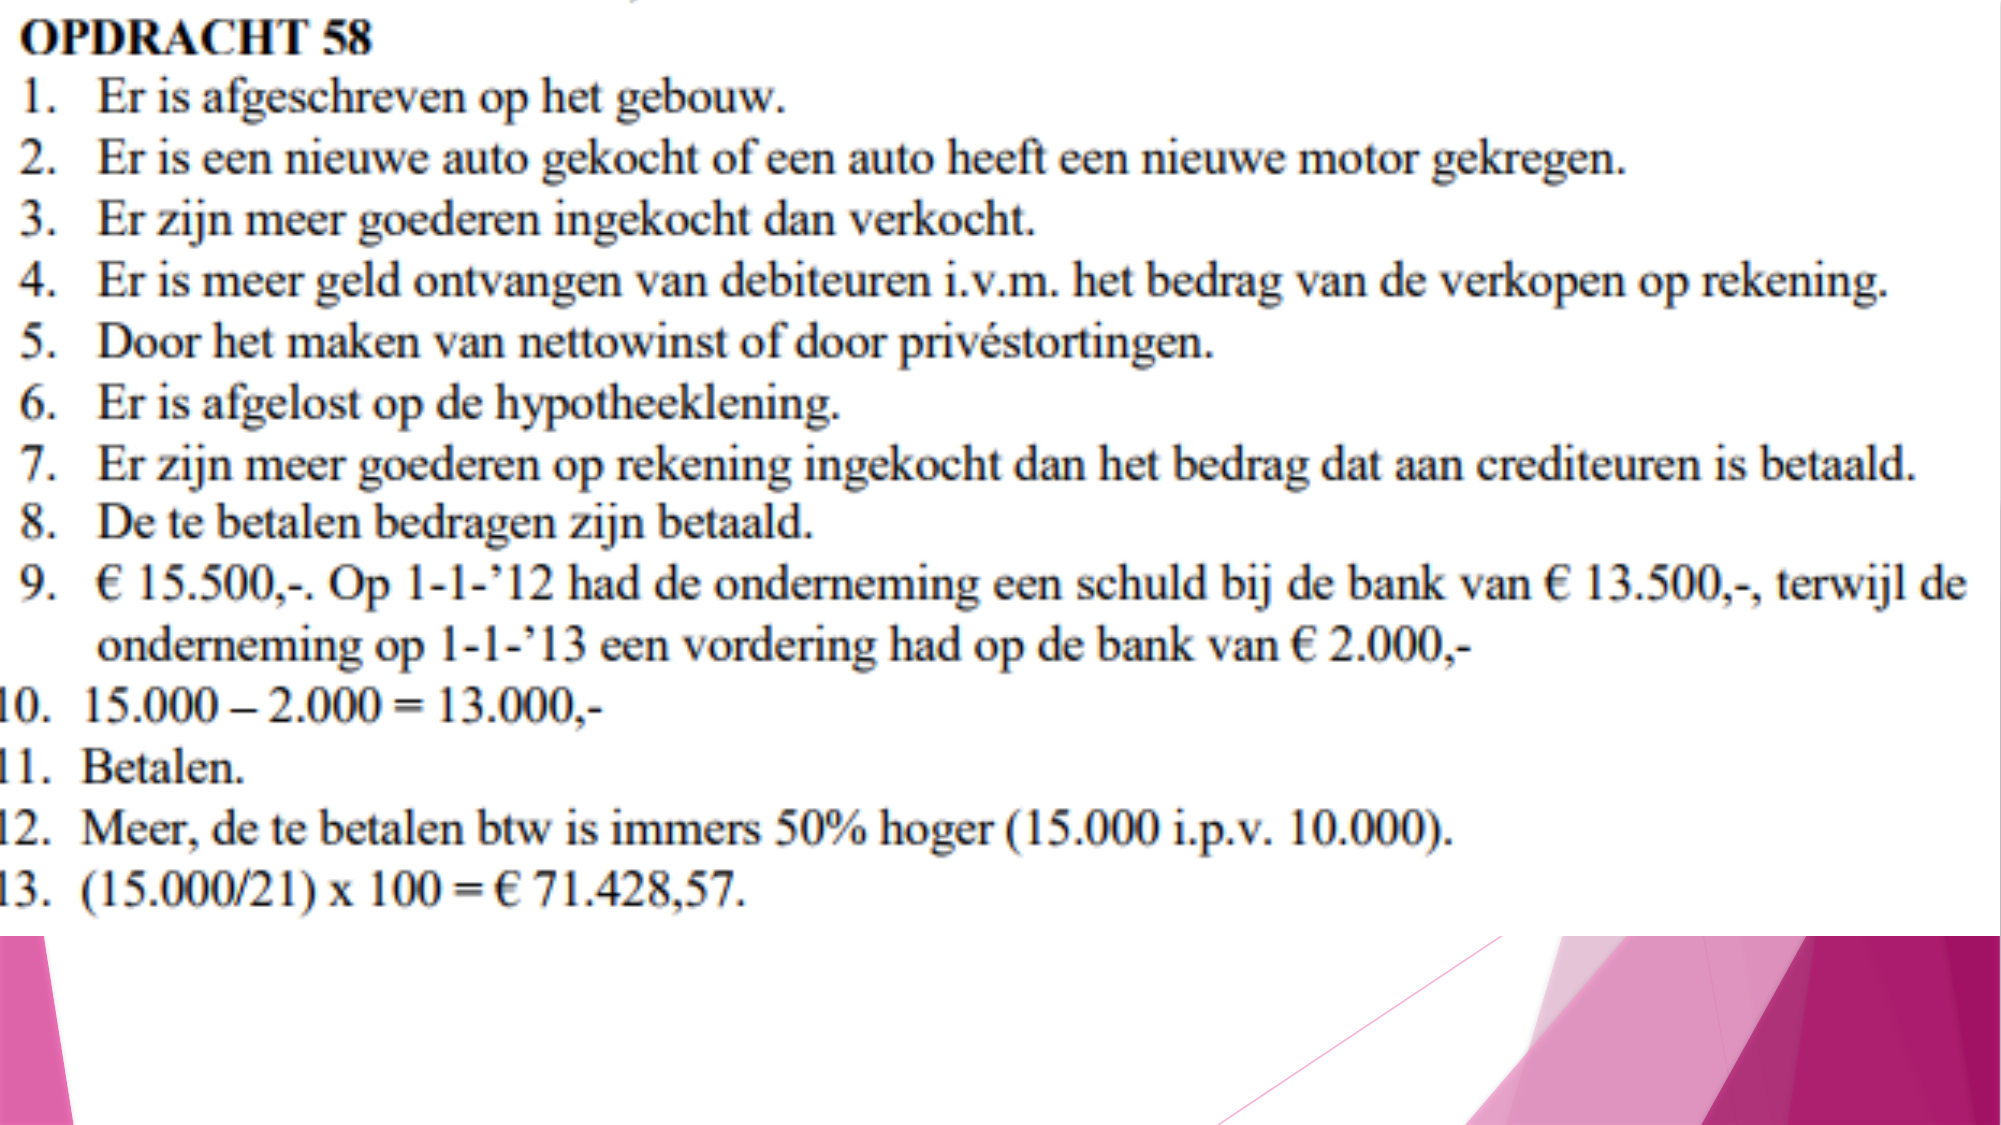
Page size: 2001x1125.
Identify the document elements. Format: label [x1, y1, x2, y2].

picture [0, 0, 2000, 936]
